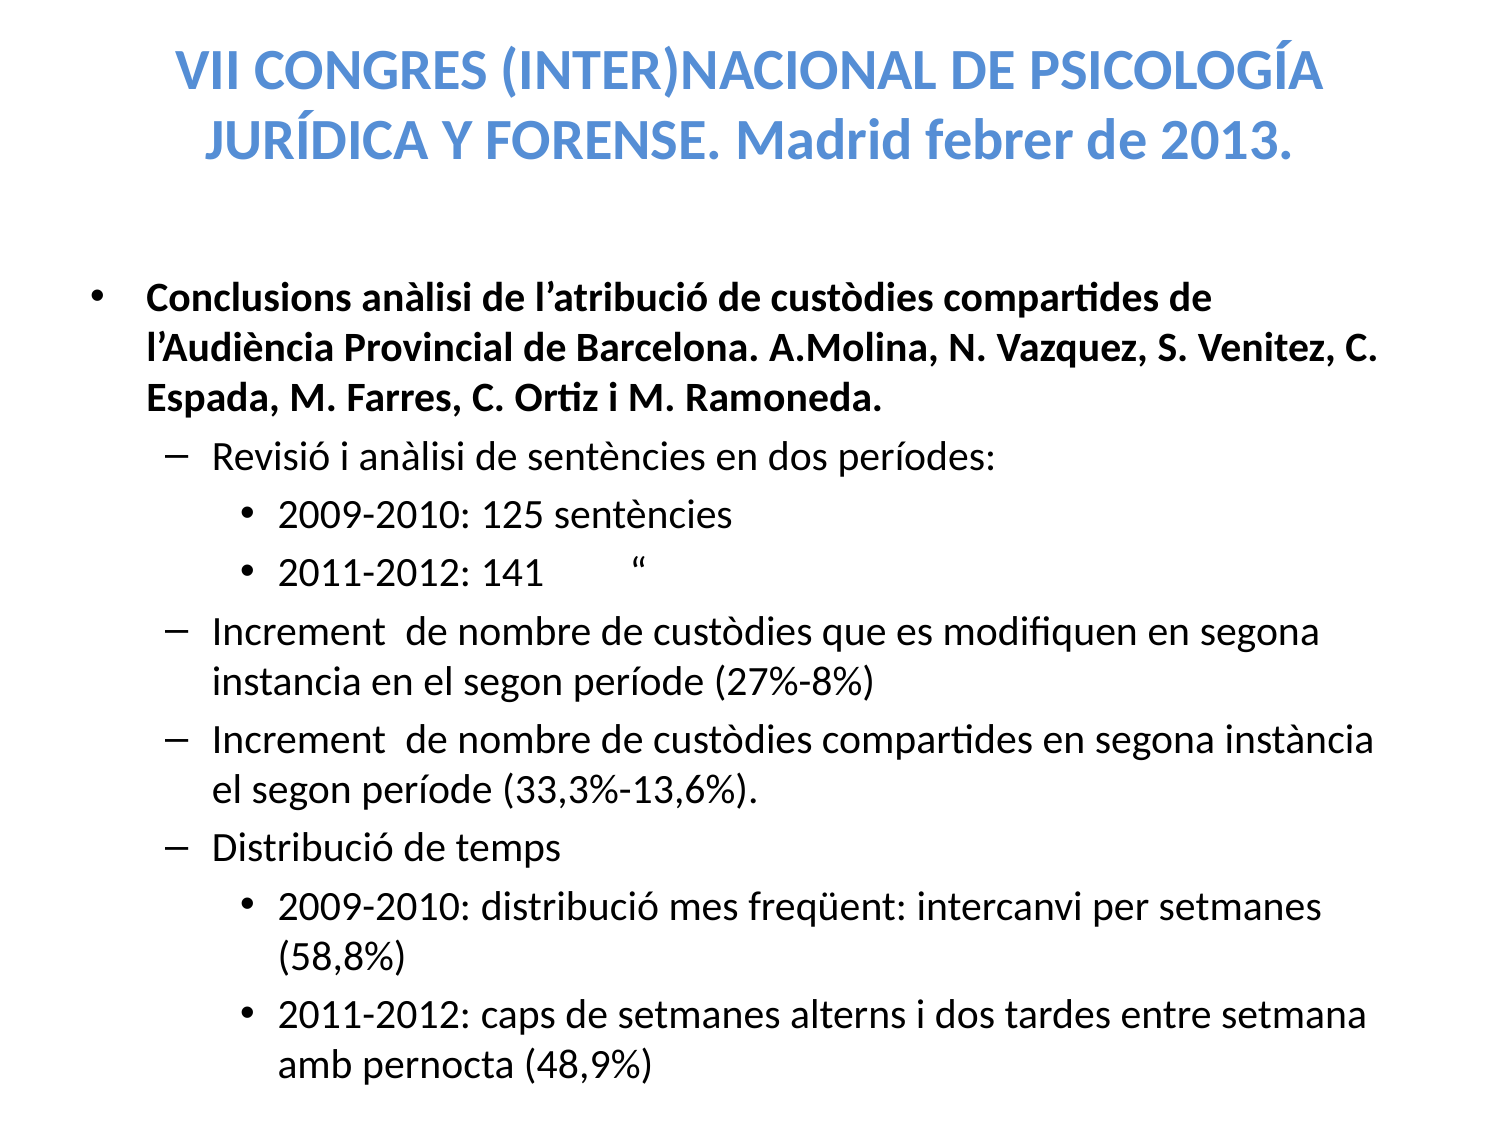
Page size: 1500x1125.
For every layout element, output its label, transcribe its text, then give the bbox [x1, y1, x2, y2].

list Conclusions anàlisi de l’atribució de custòdies compartides de l’Audiència Provincial de Barcelona. A.Molina, N. Vazquez, S. Venitez, C. Espada, M. Farres, C. Ortiz i M. Ramoneda. Revisió i anàlisi de sentències en dos períodes: 2009-2010: 125 sentències 2011-2012: 141 “ Increment de nombre de custòdies que es modifiquen en segona instancia en el segon període (27%-8%) Increment de nombre de custòdies compartides en segona instància el segon període (33,3%-13,6%). Distribució de temps 2009-2010: distribució mes freqüent: intercanvi per setmanes (58,8%) 2011-2012: caps de setmanes alterns i dos tardes entre setmana amb pernocta (48,9%) [75, 262, 1425, 915]
title VII CONGRES (INTER)NACIONAL DE PSICOLOGÍA JURÍDICA Y FORENSE. Madrid febrer de 2013. [75, 42, 1425, 230]
